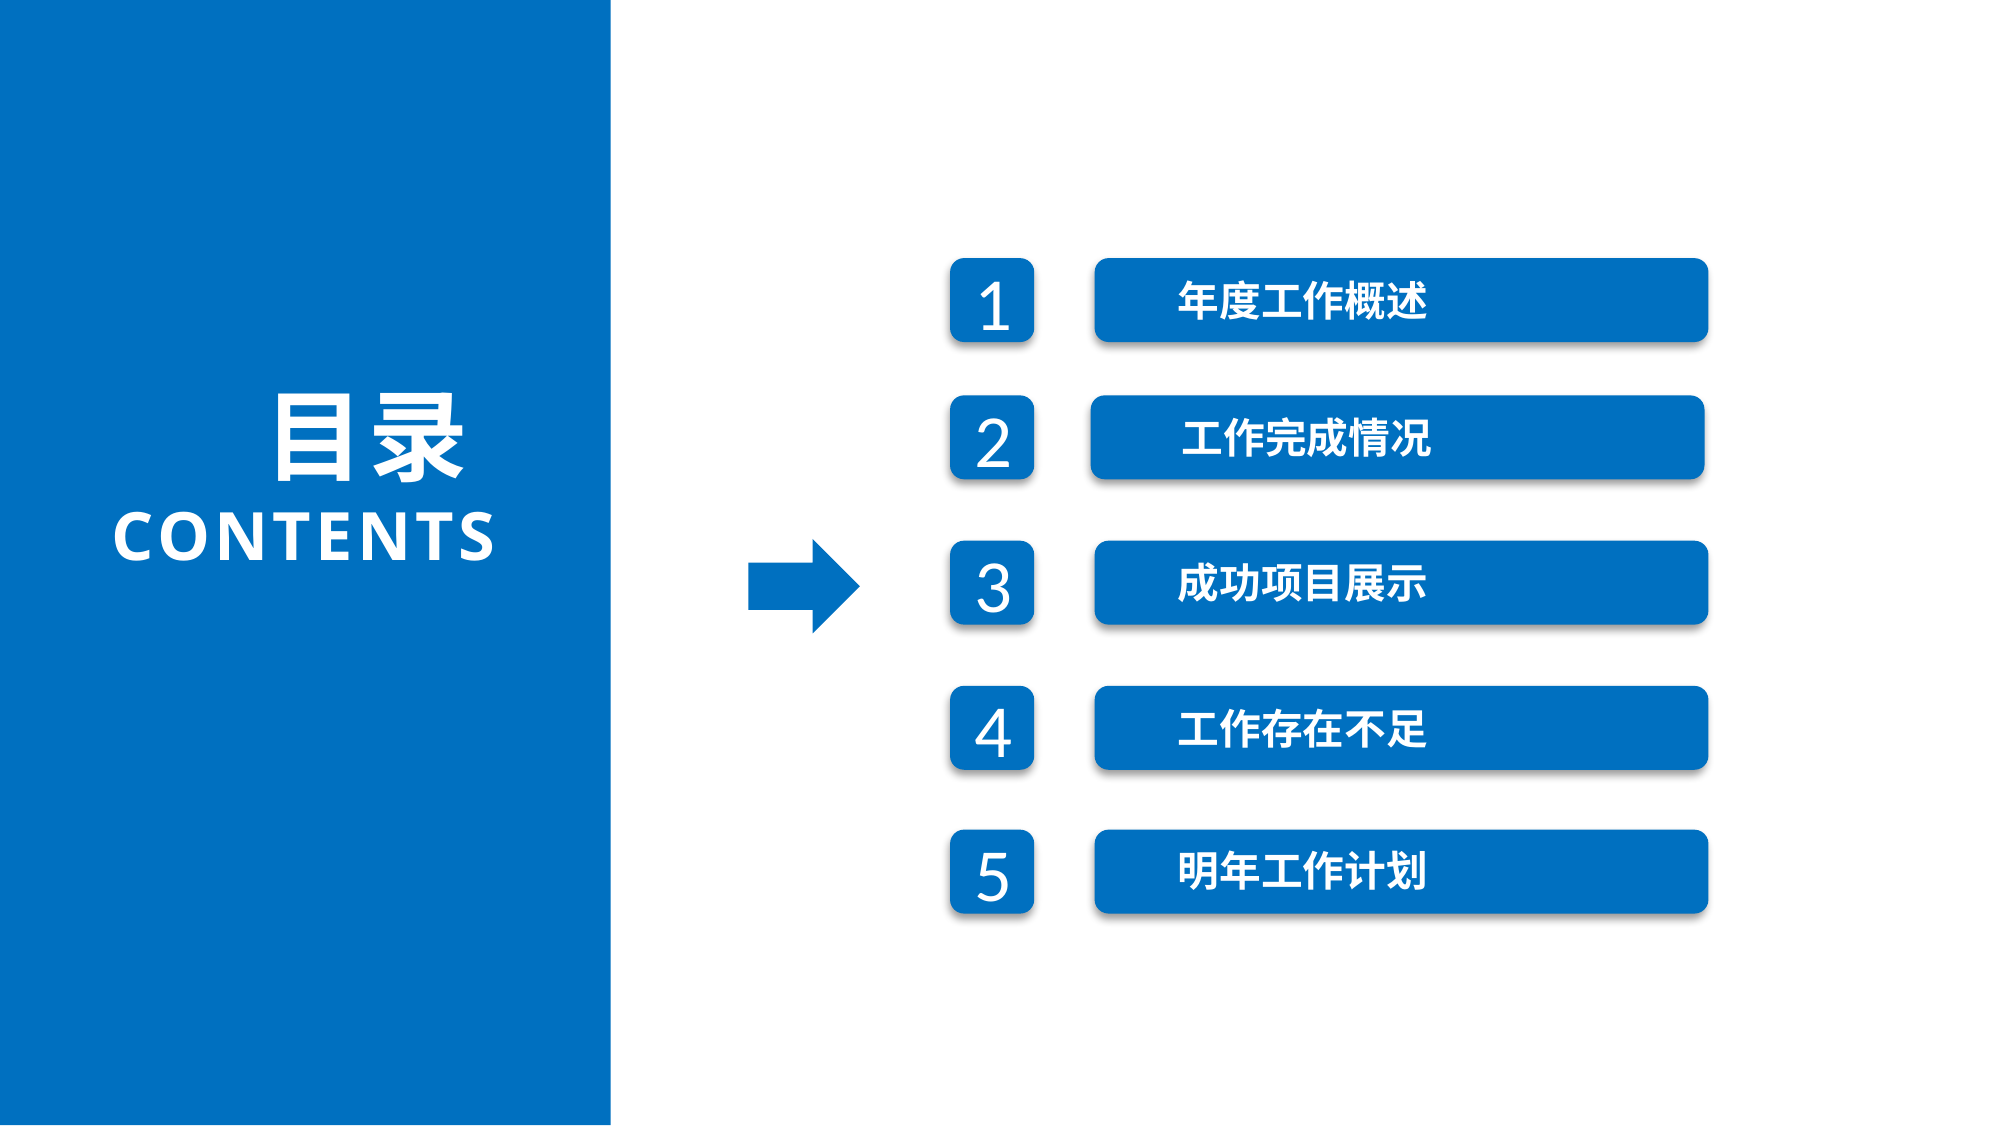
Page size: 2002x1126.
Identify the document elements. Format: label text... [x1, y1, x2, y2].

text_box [1094, 257, 1709, 343]
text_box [1094, 829, 1709, 914]
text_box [1090, 395, 1705, 480]
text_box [1094, 685, 1709, 770]
text_box 目录 CONTENTS [55, 364, 516, 584]
text_box [746, 537, 862, 636]
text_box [1094, 540, 1709, 625]
text_box 3 [947, 538, 1037, 627]
text_box 4 [947, 683, 1037, 772]
text_box 1 [947, 255, 1037, 345]
text_box 5 [947, 827, 1037, 916]
text_box 2 [947, 393, 1037, 482]
text_box [0, 0, 613, 1126]
